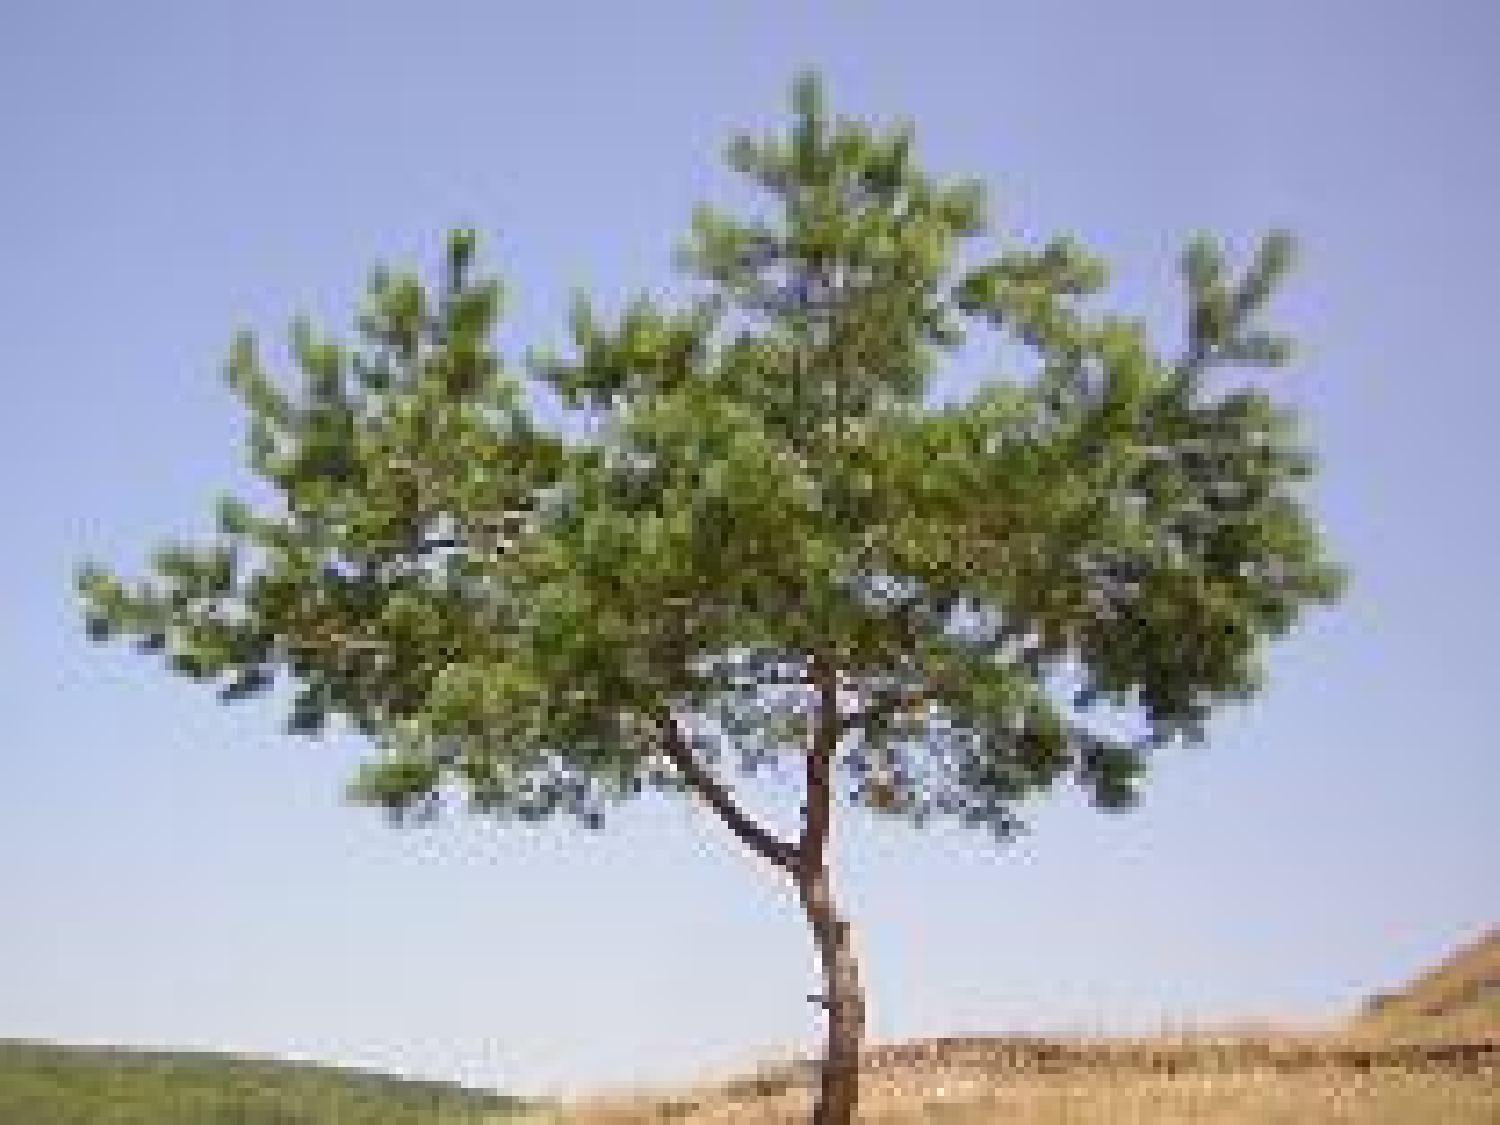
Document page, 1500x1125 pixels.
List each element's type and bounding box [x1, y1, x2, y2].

list [4, 4, 1497, 1120]
